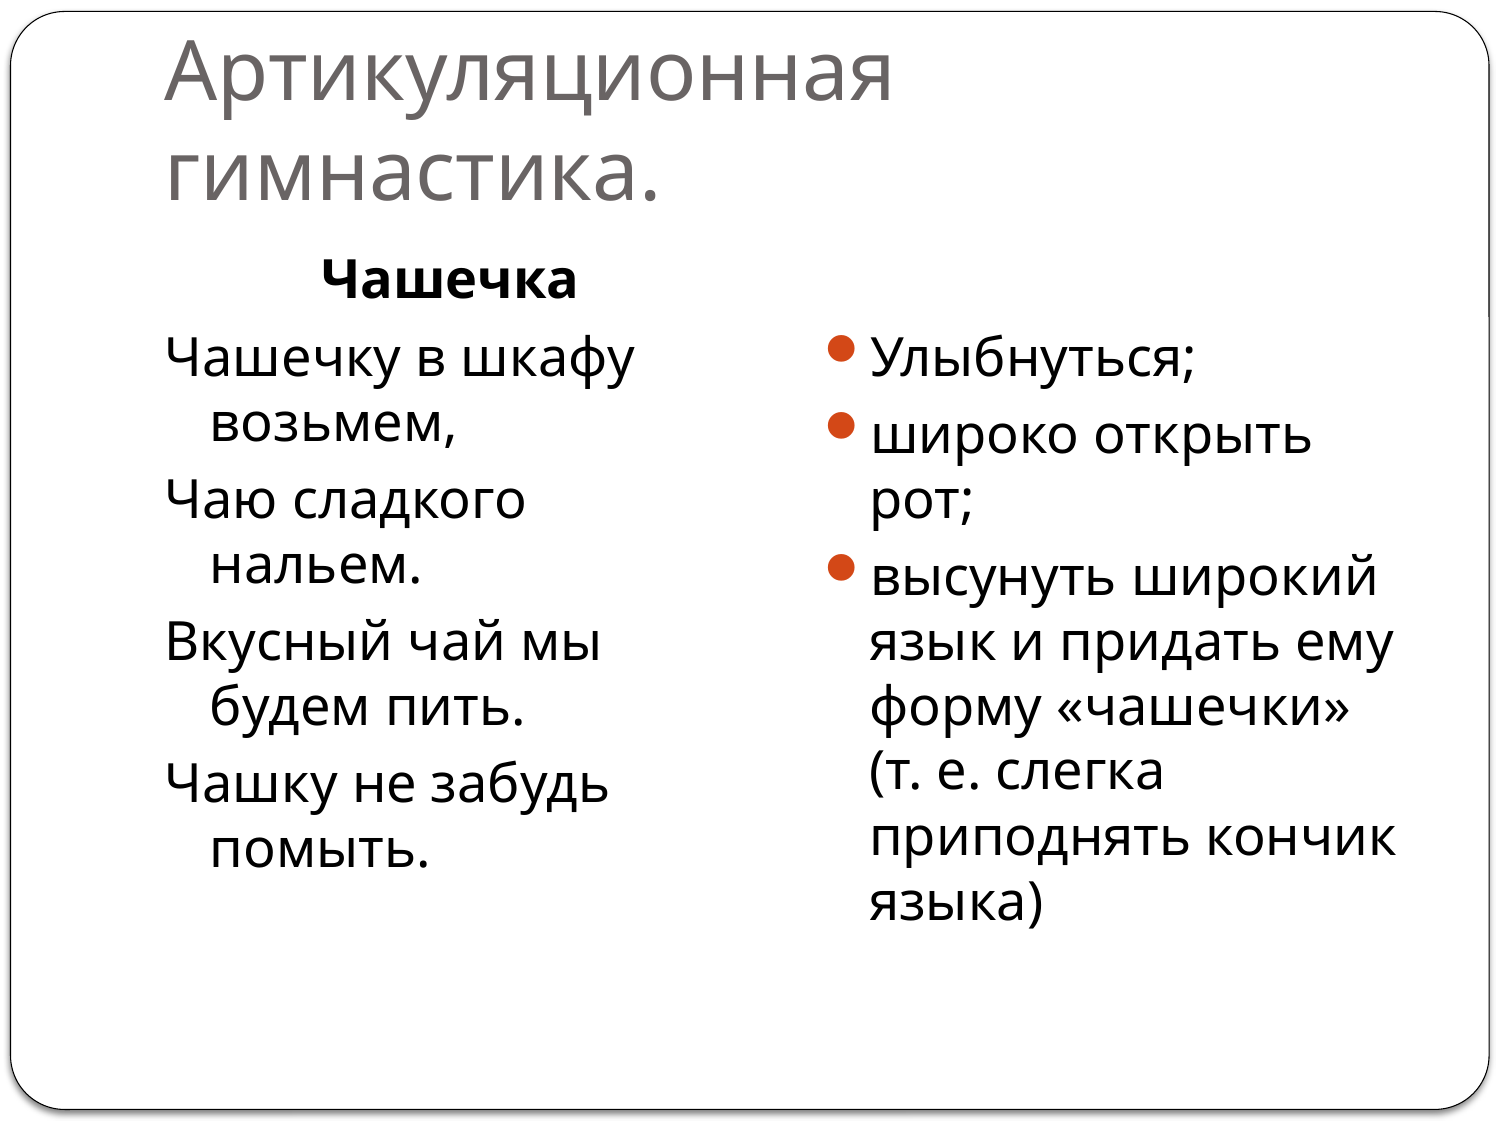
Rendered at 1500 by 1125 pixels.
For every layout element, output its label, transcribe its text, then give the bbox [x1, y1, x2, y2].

list Улыбнуться; широко открыть рот; высунуть широкий язык и придать ему форму «чашечки» (т. е. слегка приподнять кончик языка) [809, 237, 1425, 988]
list Чашечка Чашечку в шкафу возьмем, Чаю сладкого нальем. Вкусный чай мы будем пить. Чашку не забудь помыть. [150, 237, 765, 988]
title Артикуляционная гимнастика. [150, 45, 1425, 233]
